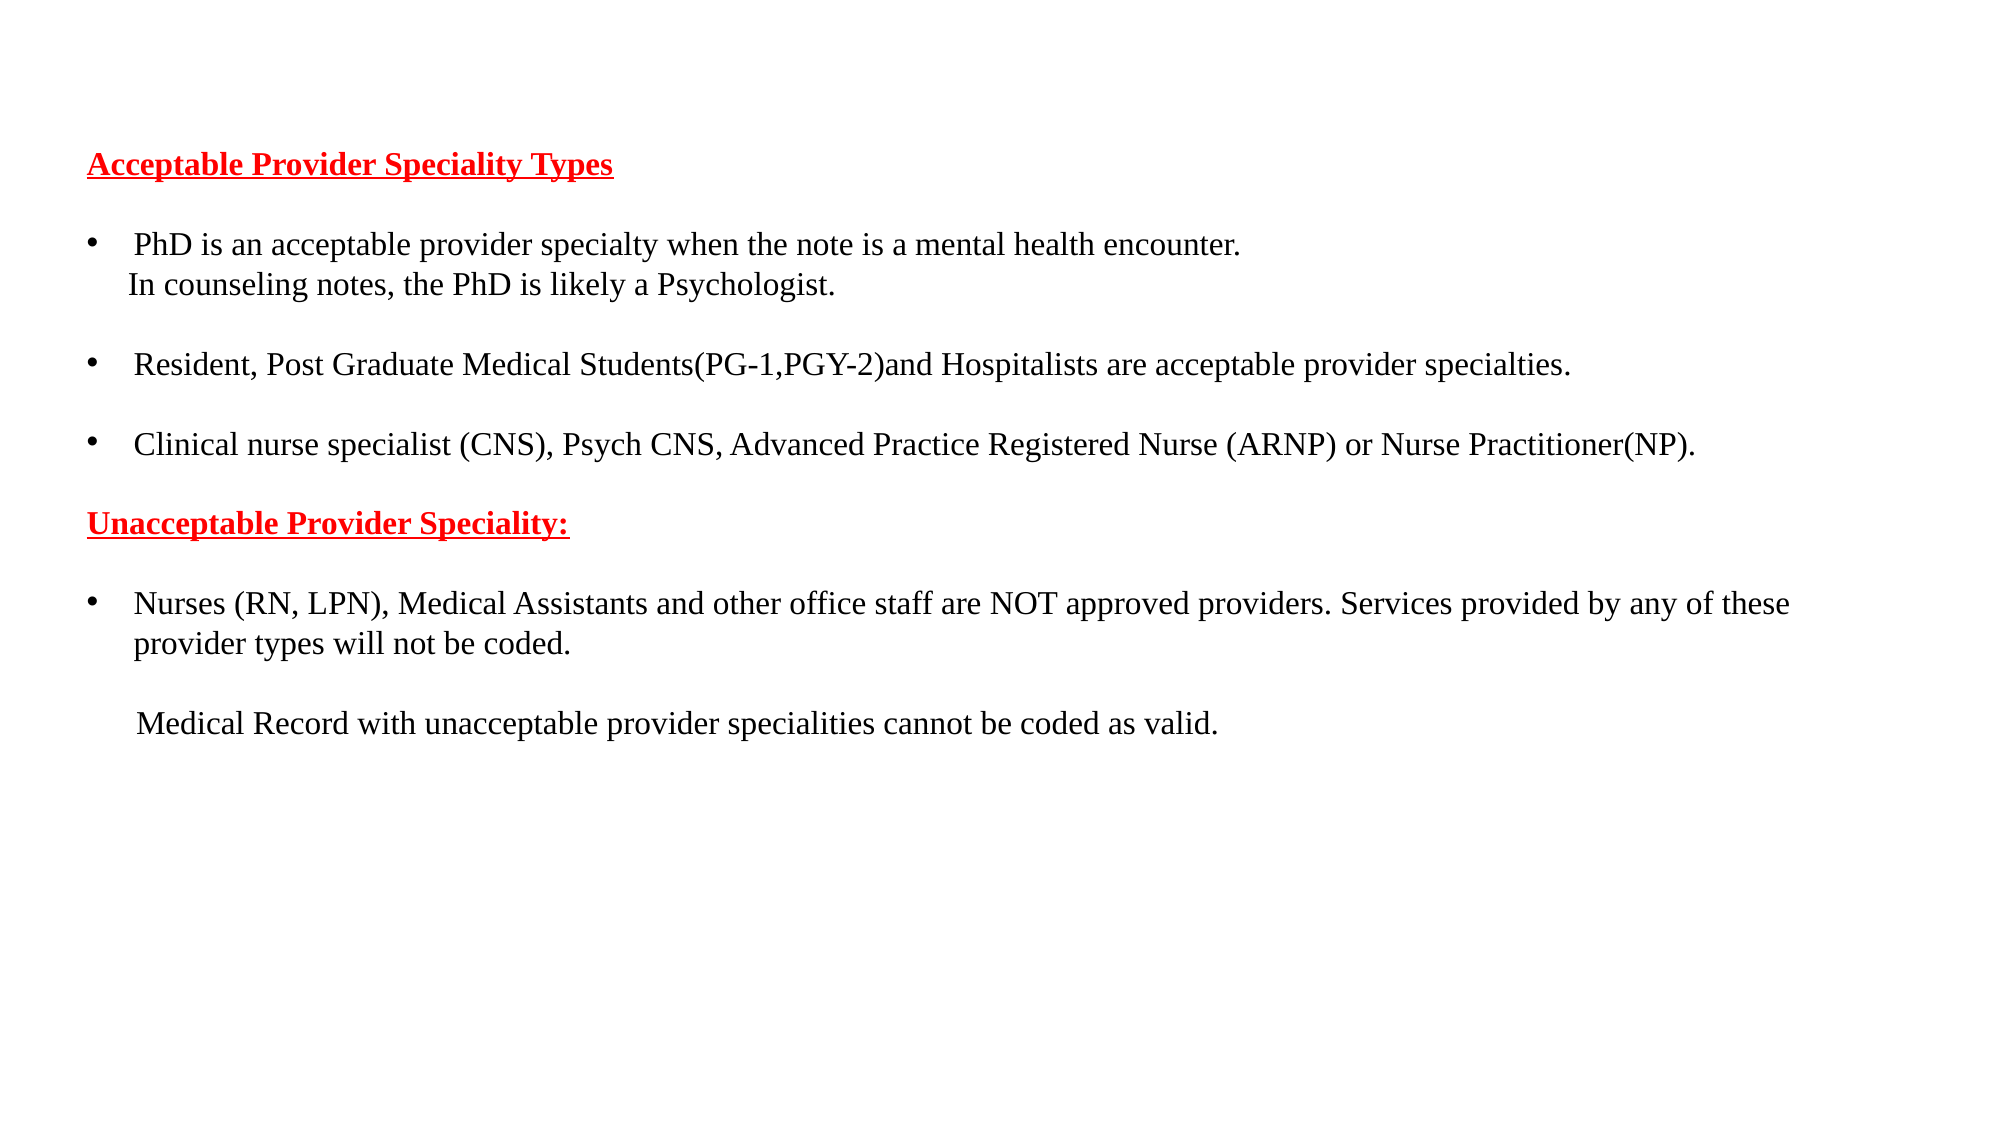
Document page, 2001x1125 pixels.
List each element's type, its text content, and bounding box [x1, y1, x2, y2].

text_box Acceptable Provider Speciality Types PhD is an acceptable provider specialty when the note is a mental health encounter. In counseling notes, the PhD is likely a Psychologist. Resident, Post Graduate Medical Students(PG-1,PGY-2)and Hospitalists are acceptable provider specialties. Clinical nurse specialist (CNS), Psych CNS, Advanced Practice Registered Nurse (ARNP) or Nurse Practitioner(NP). Unacceptable Provider Speciality: Nurses (RN, LPN), Medical Assistants and other office staff are NOT approved providers. Services provided by any of these provider types will not be coded. Medical Record with unacceptable provider specialities cannot be coded as valid. [71, 134, 1861, 948]
